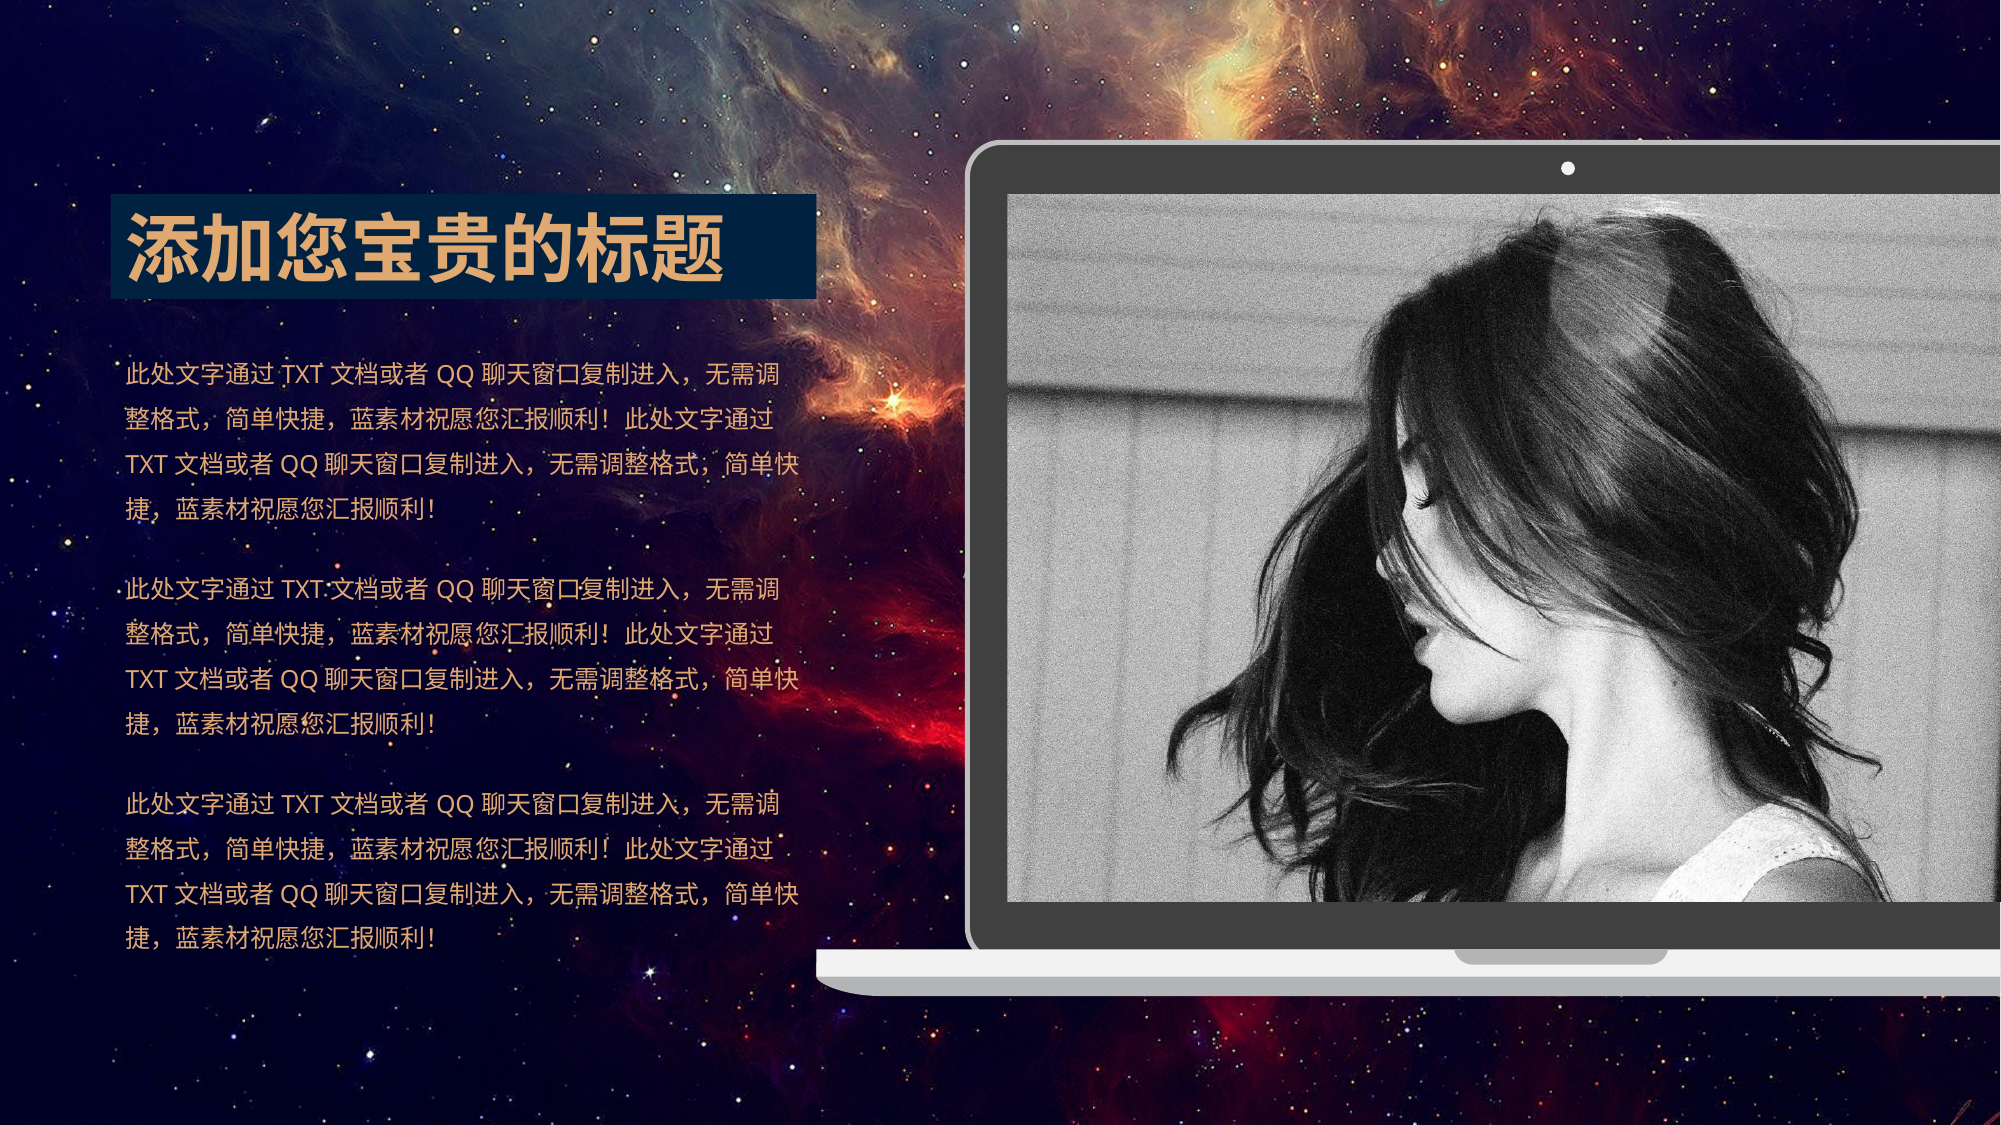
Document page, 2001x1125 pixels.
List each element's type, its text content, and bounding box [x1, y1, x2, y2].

text_box 此处文字通过TXT文档或者QQ聊天窗口复制进入，无需调整格式，简单快捷，蓝素材祝愿您汇报顺利！此处文字通过TXT文档或者QQ聊天窗口复制进入，无需调整格式，简单快捷，蓝素材祝愿您汇报顺利！ [110, 766, 816, 961]
text_box 此处文字通过TXT文档或者QQ聊天窗口复制进入，无需调整格式，简单快捷，蓝素材祝愿您汇报顺利！此处文字通过TXT文档或者QQ聊天窗口复制进入，无需调整格式，简单快捷，蓝素材祝愿您汇报顺利！ [110, 336, 816, 531]
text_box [816, 142, 2000, 997]
text_box 此处文字通过TXT文档或者QQ聊天窗口复制进入，无需调整格式，简单快捷，蓝素材祝愿您汇报顺利！此处文字通过TXT文档或者QQ聊天窗口复制进入，无需调整格式，简单快捷，蓝素材祝愿您汇报顺利！ [110, 551, 816, 746]
picture [0, 0, 2001, 1125]
text_box 添加您宝贵的标题 [110, 194, 816, 299]
